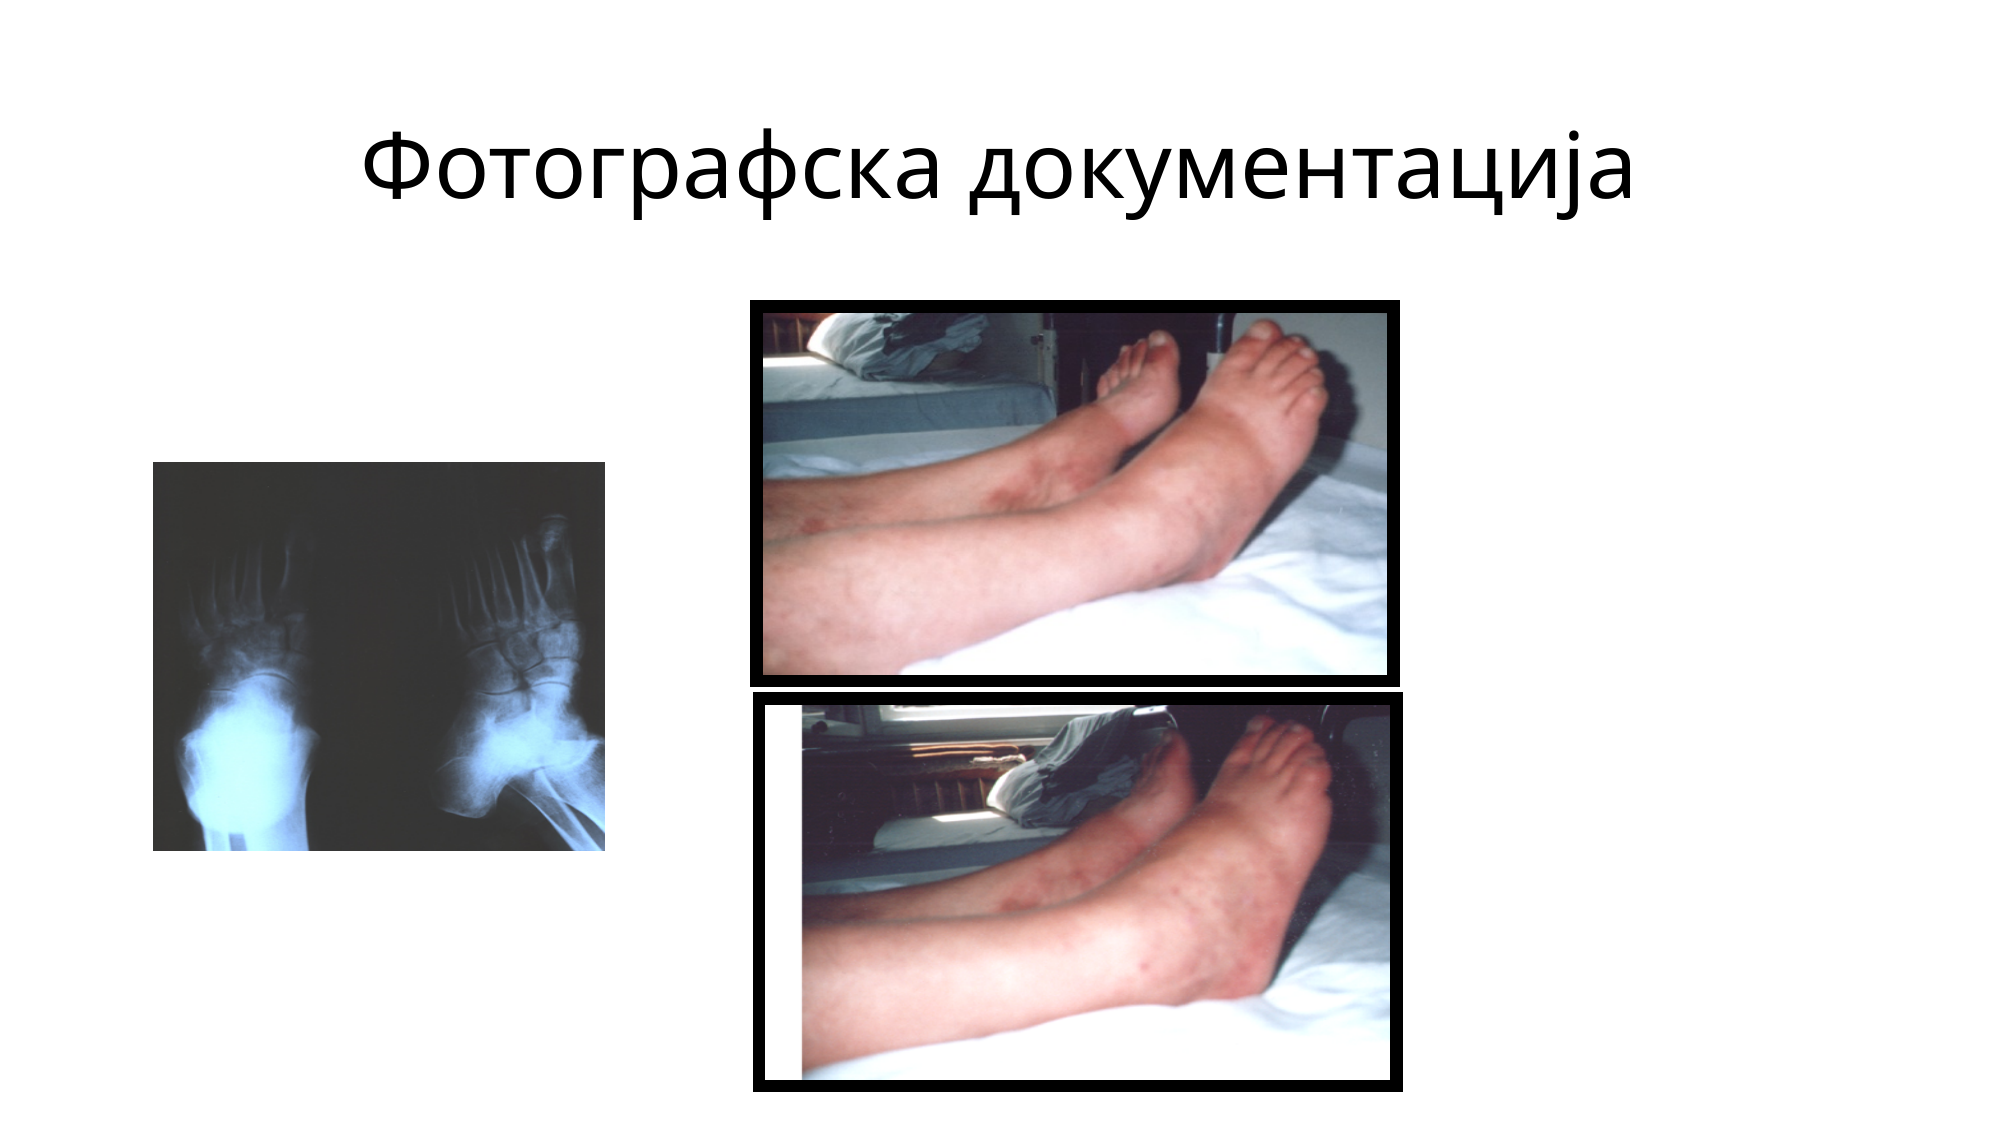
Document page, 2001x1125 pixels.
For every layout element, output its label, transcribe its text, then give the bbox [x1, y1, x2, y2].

picture [762, 312, 1388, 675]
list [153, 462, 605, 851]
title Фотографска документација [137, 59, 1863, 278]
picture [765, 704, 1391, 1080]
